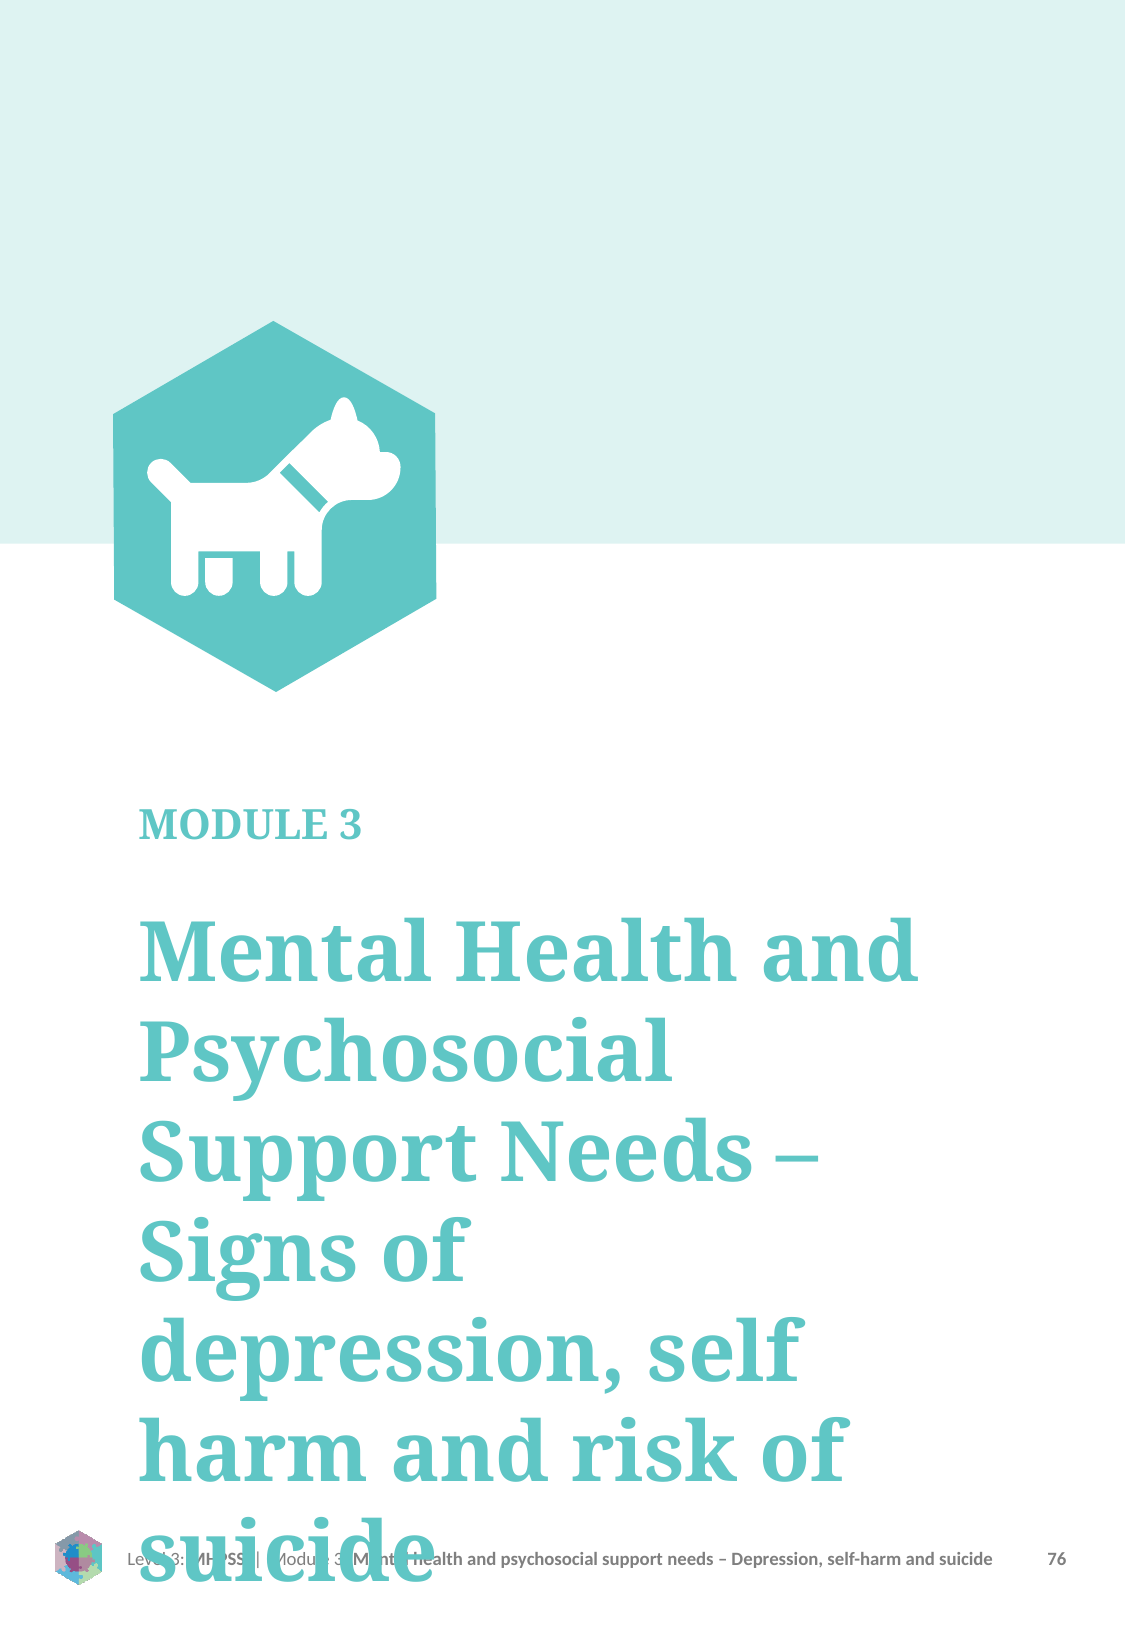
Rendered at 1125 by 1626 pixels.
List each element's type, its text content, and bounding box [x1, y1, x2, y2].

text_box [113, 320, 437, 693]
picture [55, 1530, 102, 1585]
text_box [146, 396, 401, 597]
text_box [0, 0, 1125, 544]
text_box MODULE 3 Mental Health and Psychosocial Support Needs – Signs of depression, self harm and risk of suicide [123, 790, 954, 1606]
